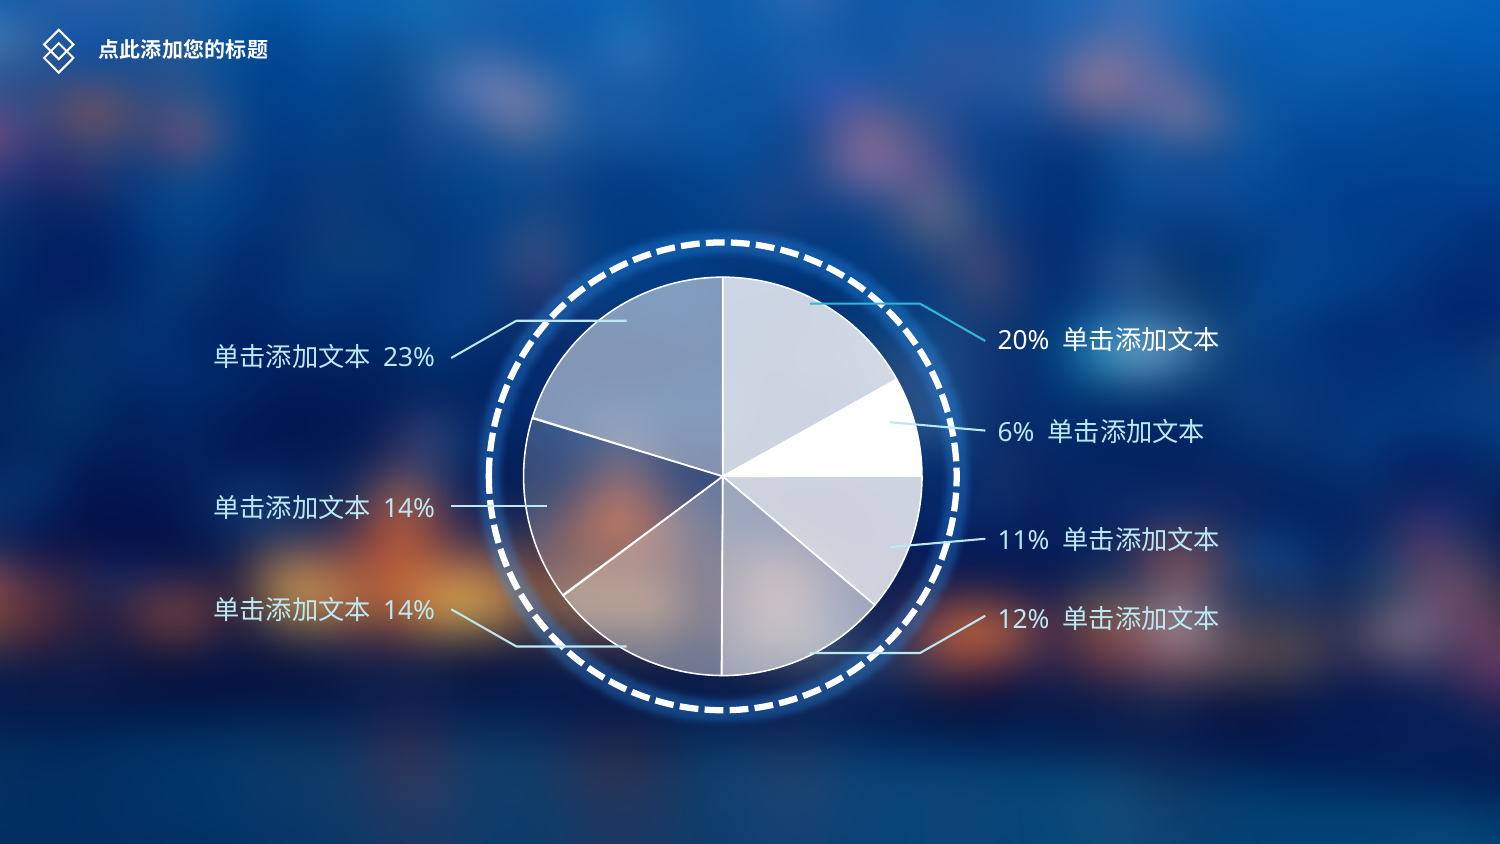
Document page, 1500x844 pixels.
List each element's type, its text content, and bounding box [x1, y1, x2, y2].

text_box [44, 29, 74, 73]
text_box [488, 242, 957, 711]
picture [0, 0, 1500, 844]
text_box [809, 303, 1335, 654]
text_box 点此添加您的标题 [83, 28, 347, 69]
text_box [100, 320, 627, 647]
